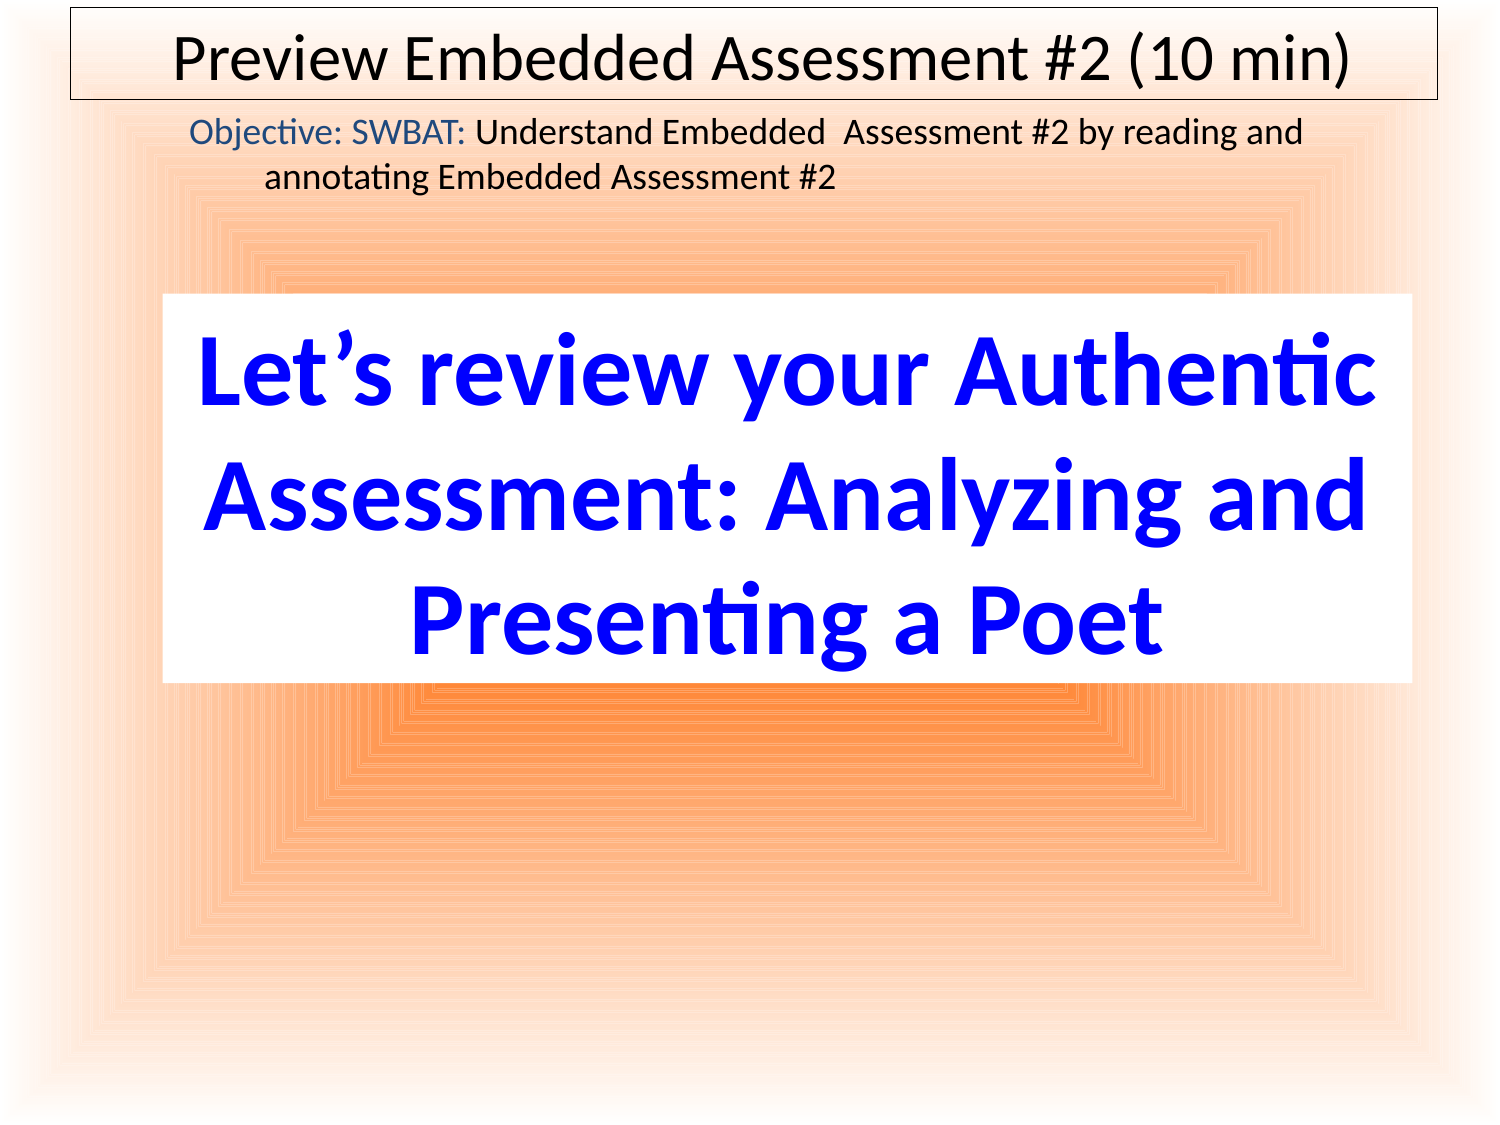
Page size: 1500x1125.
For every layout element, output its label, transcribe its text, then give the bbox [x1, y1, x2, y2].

text_box Objective: SWBAT: Understand Embedded Assessment #2 by reading and annotating Embedded Assessment #2 [70, 99, 1413, 205]
text_box Let’s review your Authentic Assessment: Analyzing and Presenting a Poet [162, 293, 1413, 684]
title Preview Embedded Assessment #2 (10 min) [70, 7, 1438, 100]
